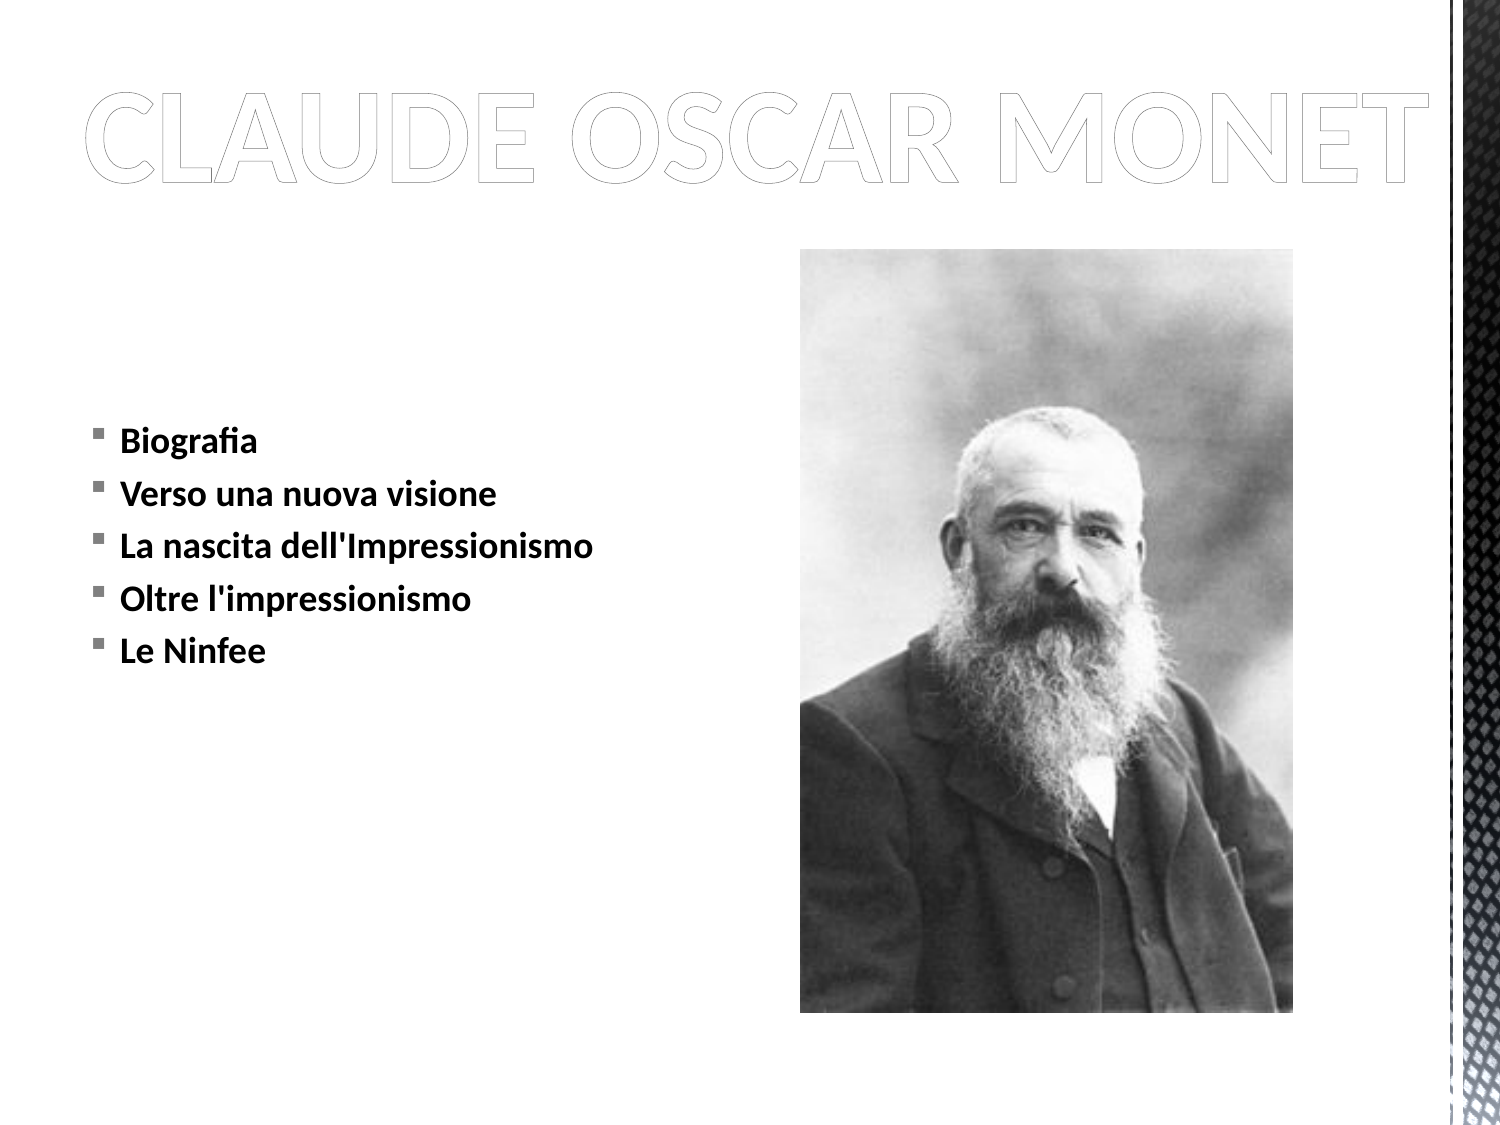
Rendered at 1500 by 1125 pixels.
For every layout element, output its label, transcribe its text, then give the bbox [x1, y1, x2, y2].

picture [799, 249, 1293, 1013]
list Biografia Verso una nuova visione La nascita dell'Impressionismo Oltre l'impressionismo Le Ninfee [75, 218, 675, 1013]
picture [1447, 0, 1500, 1125]
text_box CLAUDE OSCAR MONET [62, 37, 1452, 218]
